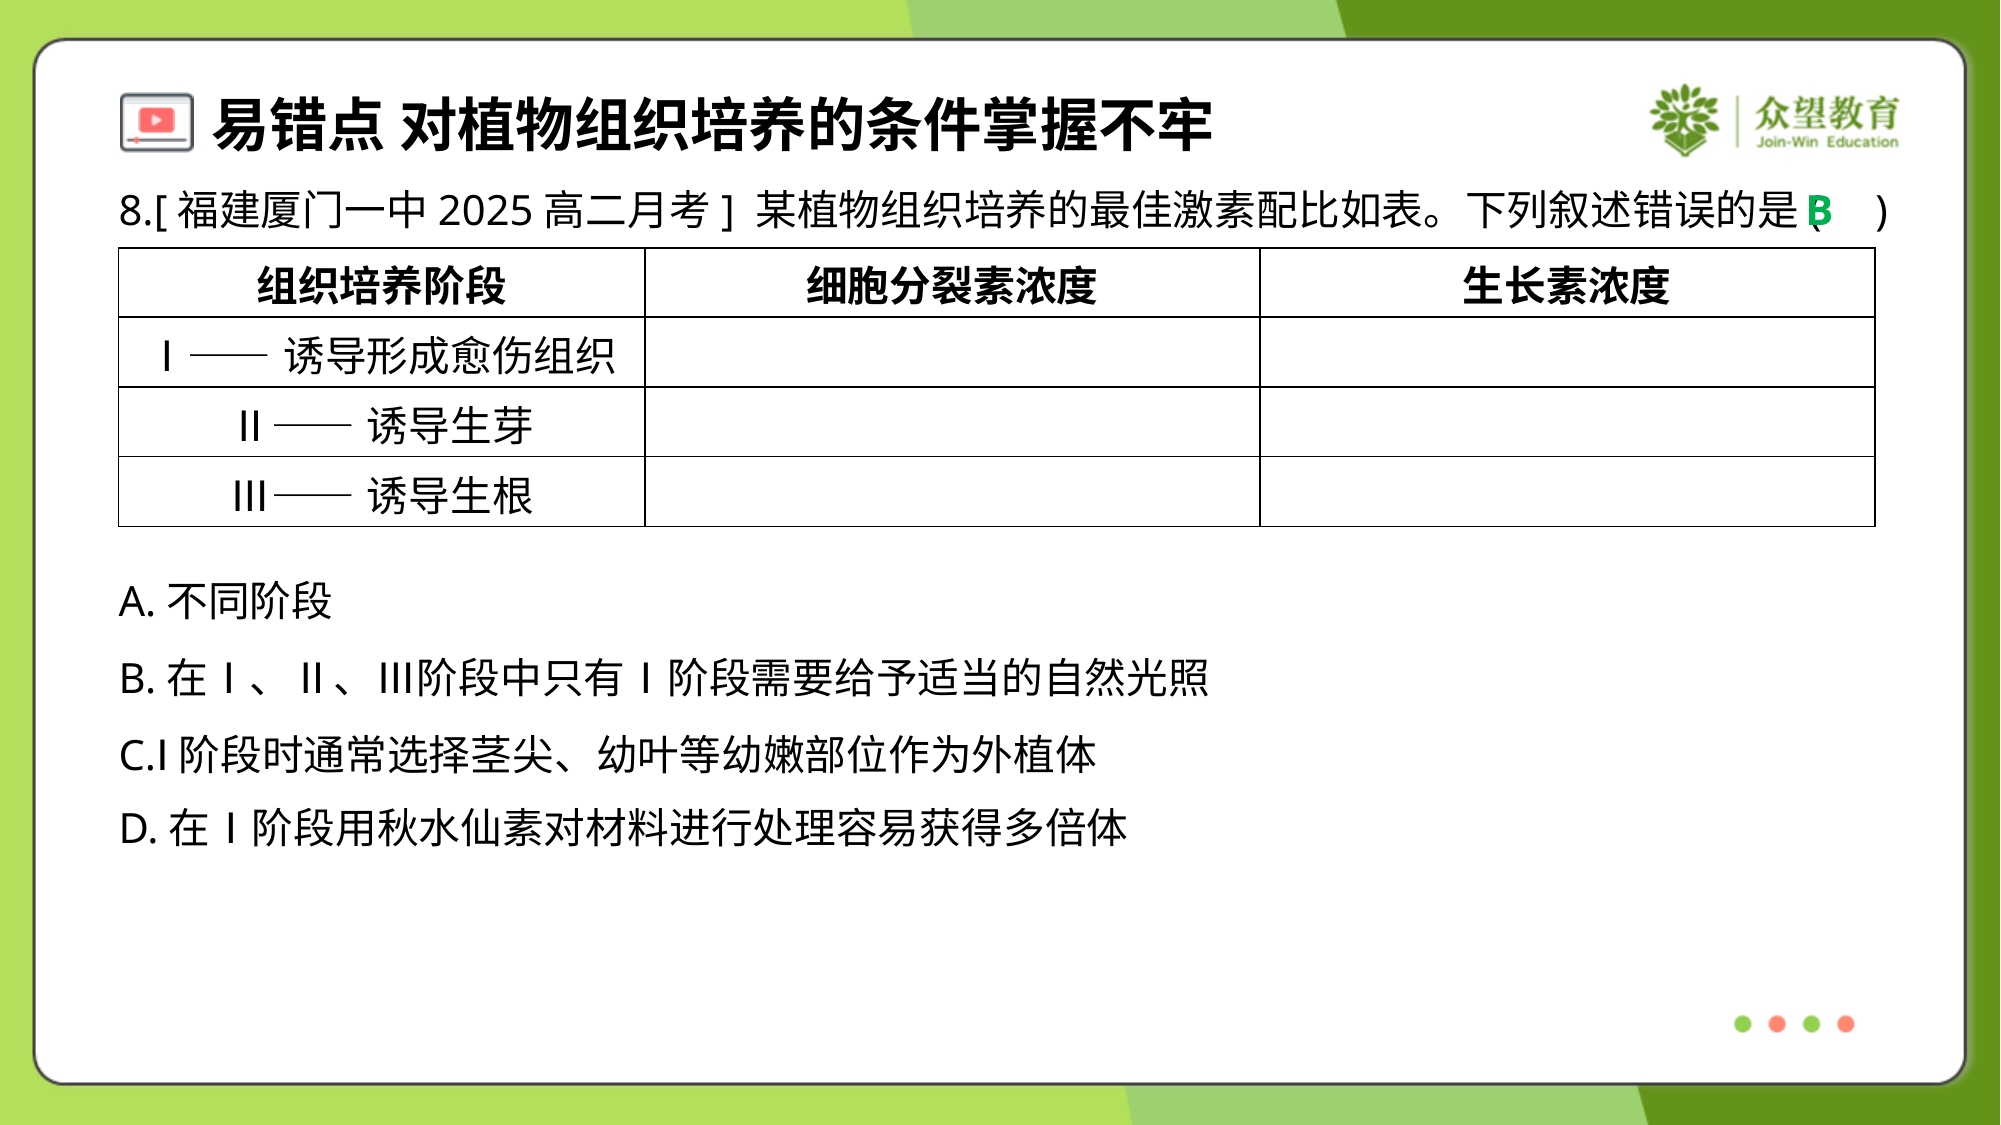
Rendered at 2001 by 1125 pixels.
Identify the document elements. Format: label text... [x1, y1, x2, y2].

text_box B [1790, 158, 1849, 226]
text_box 8.[福建厦门一中2025高二月考] 某植物组织培养的最佳激素配比如表。下列叙述错误的是( ) [1849, 158, 1910, 226]
picture [0, 0, 2000, 1125]
text_box 8.[福建厦门一中2025高二月考] 某植物组织培养的最佳激素配比如表。下列叙述错误的是( ) [118, 158, 1790, 226]
